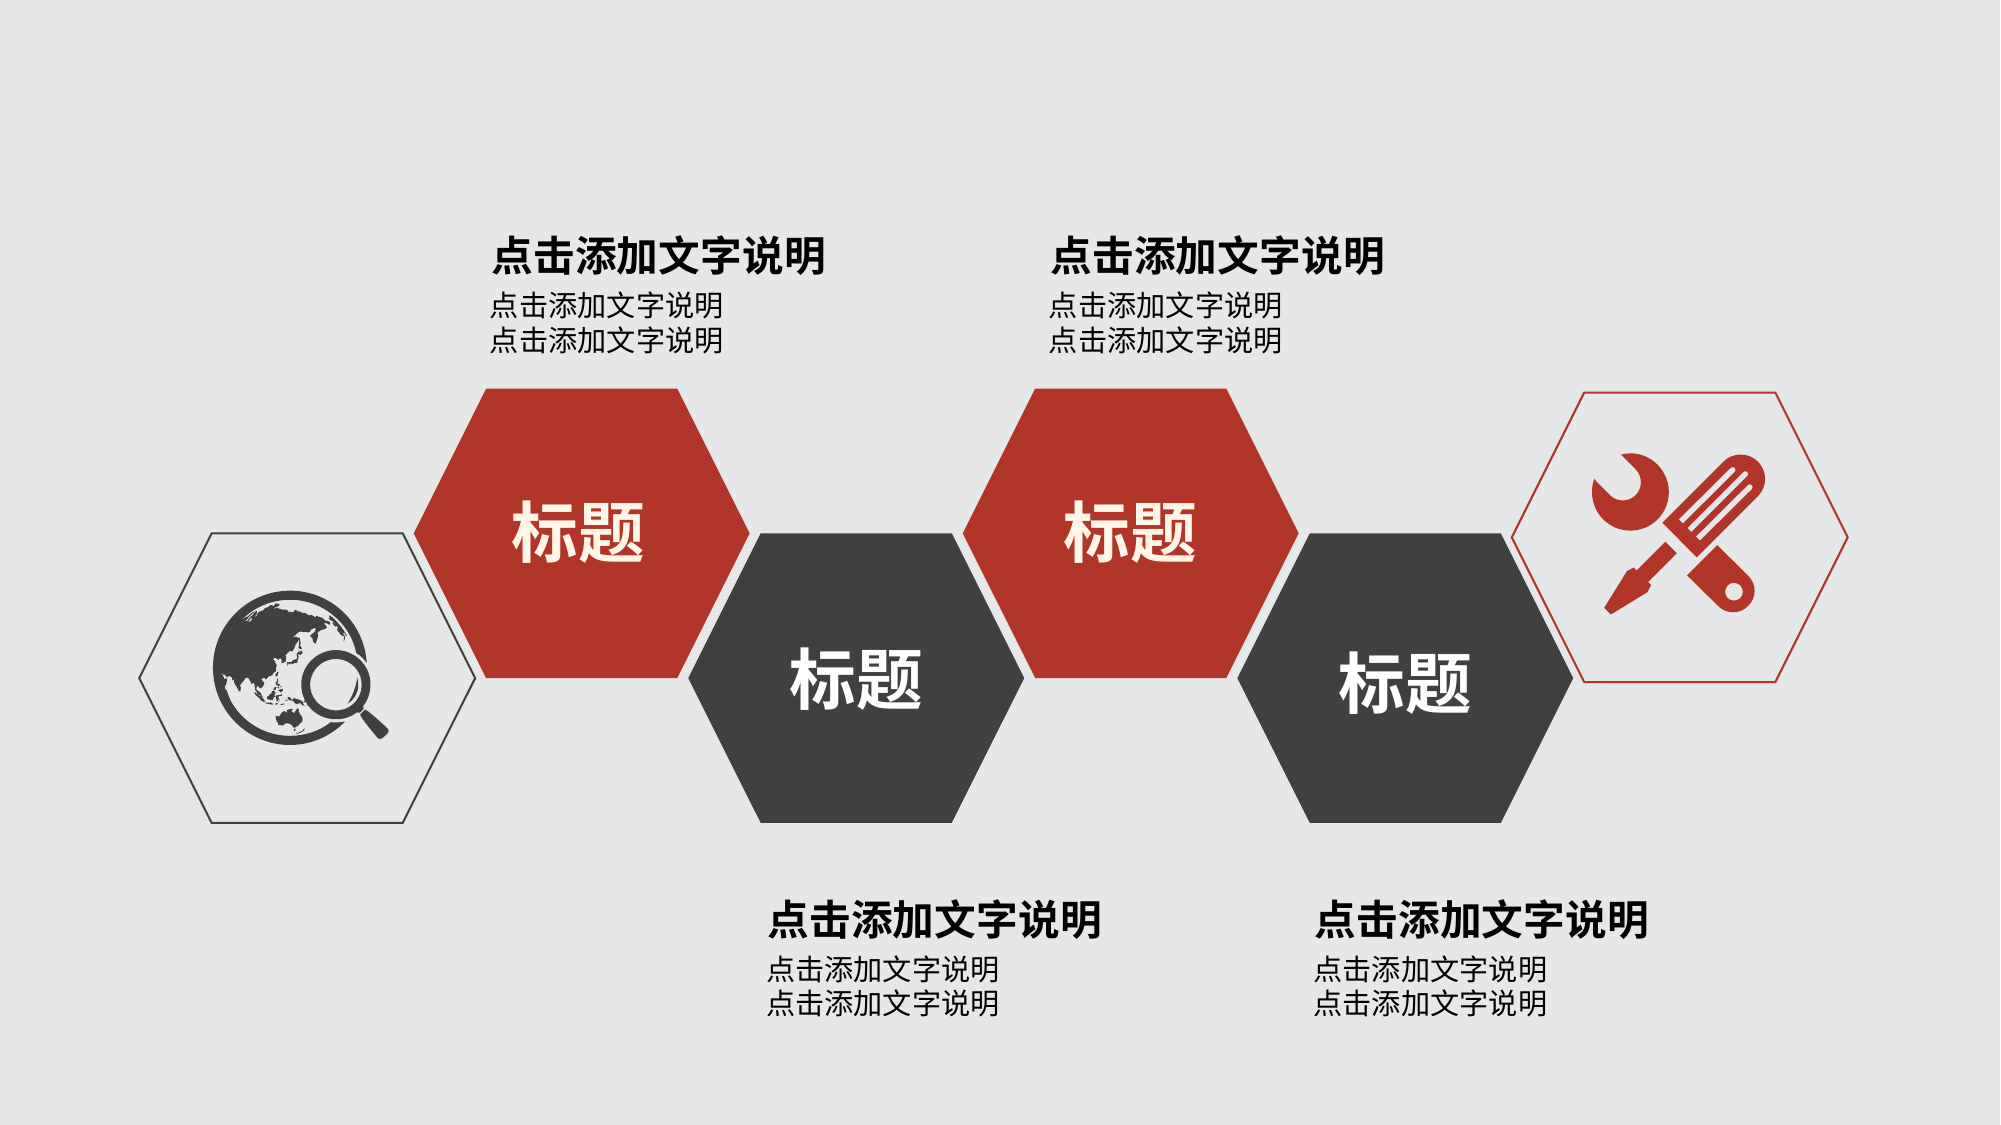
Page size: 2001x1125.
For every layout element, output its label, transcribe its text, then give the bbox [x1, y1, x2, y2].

text_box 标题 [1048, 483, 1212, 578]
text_box [961, 387, 1300, 680]
text_box [360, 709, 389, 740]
text_box [212, 590, 367, 745]
text_box [687, 532, 1026, 824]
text_box [1592, 453, 1669, 531]
text_box [412, 387, 751, 680]
text_box 点击添加文字说明 点击添加文字说明 [1034, 279, 1336, 365]
text_box 点击添加文字说明 点击添加文字说明 [751, 943, 1053, 1029]
text_box 点击添加文字说明 [476, 197, 841, 288]
text_box [138, 532, 477, 824]
text_box 点击添加文字说明 点击添加文字说明 [475, 279, 777, 365]
text_box 标题 [496, 483, 661, 578]
text_box [1687, 545, 1755, 613]
text_box [223, 603, 348, 705]
text_box [1662, 454, 1766, 558]
text_box 点击添加文字说明 [752, 861, 1117, 952]
text_box 点击添加文字说明 [1035, 197, 1400, 288]
text_box [301, 650, 371, 720]
text_box [1510, 391, 1849, 684]
text_box 标题 [1323, 634, 1487, 729]
text_box [1236, 532, 1575, 824]
text_box [356, 706, 364, 713]
text_box 点击添加文字说明 点击添加文字说明 [1298, 943, 1601, 1029]
text_box [285, 697, 305, 706]
text_box 标题 [775, 630, 939, 725]
text_box 点击添加文字说明 [1300, 861, 1664, 952]
text_box [1604, 541, 1677, 615]
text_box [275, 708, 303, 732]
